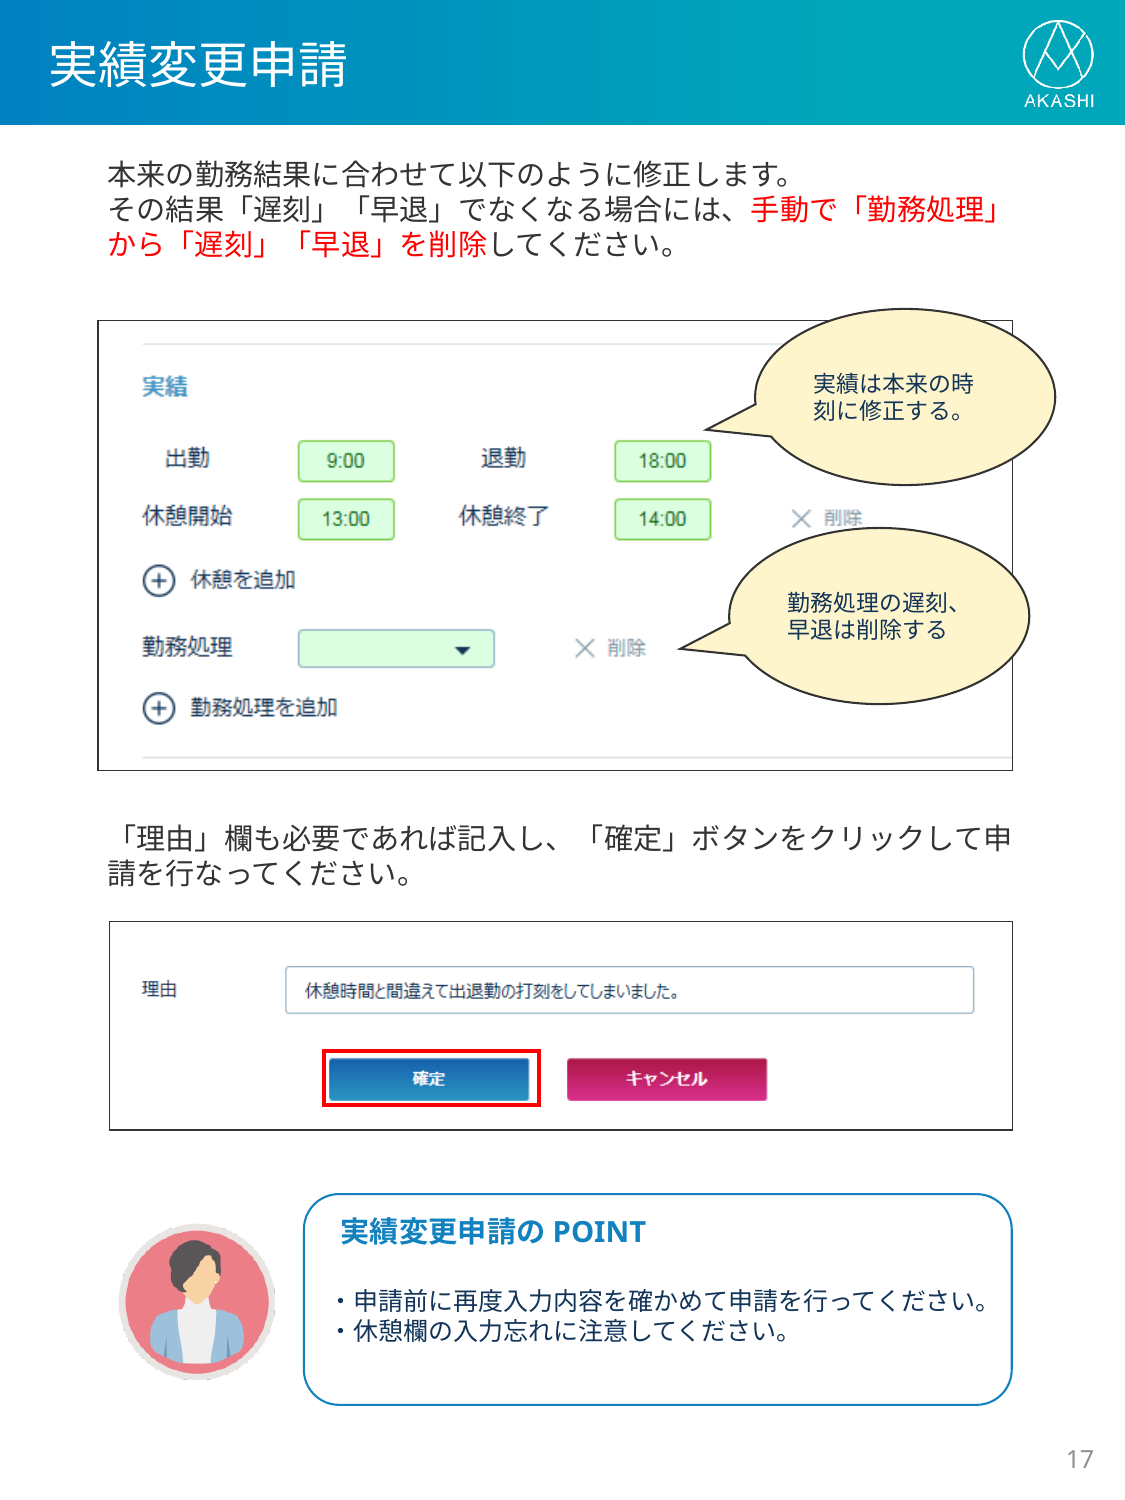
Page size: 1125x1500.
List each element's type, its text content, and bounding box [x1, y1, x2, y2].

text_box [302, 1193, 1013, 1406]
slide_number 16 [856, 1420, 1110, 1500]
text_box ・申請前に再度入力内容を確かめて申請を行ってください。 ・休憩欄の入力忘れに注意してください。 [313, 1277, 1007, 1353]
picture [98, 321, 1012, 770]
text_box 「理由」欄も必要であれば記入し、「確定」ボタンをクリックして申請を行なってください。 [92, 812, 1030, 898]
picture [110, 922, 1012, 1130]
title 実績変更申請 [33, 0, 1045, 123]
picture [1045, 9, 1103, 117]
text_box 本来の勤務結果に合わせて以下のように修正します。 その結果「遅刻」「早退」でなくなる場合には、手動で「勤務処理」から「遅刻」「早退」を削除してください。 [92, 148, 1030, 269]
picture [118, 1223, 275, 1380]
text_box 実績は本来の時刻に修正する。 [826, 307, 985, 321]
text_box 勤務処理の遅刻、 早退は削除する [1012, 573, 1031, 659]
text_box 実績は本来の時刻に修正する。 [1012, 333, 1057, 461]
